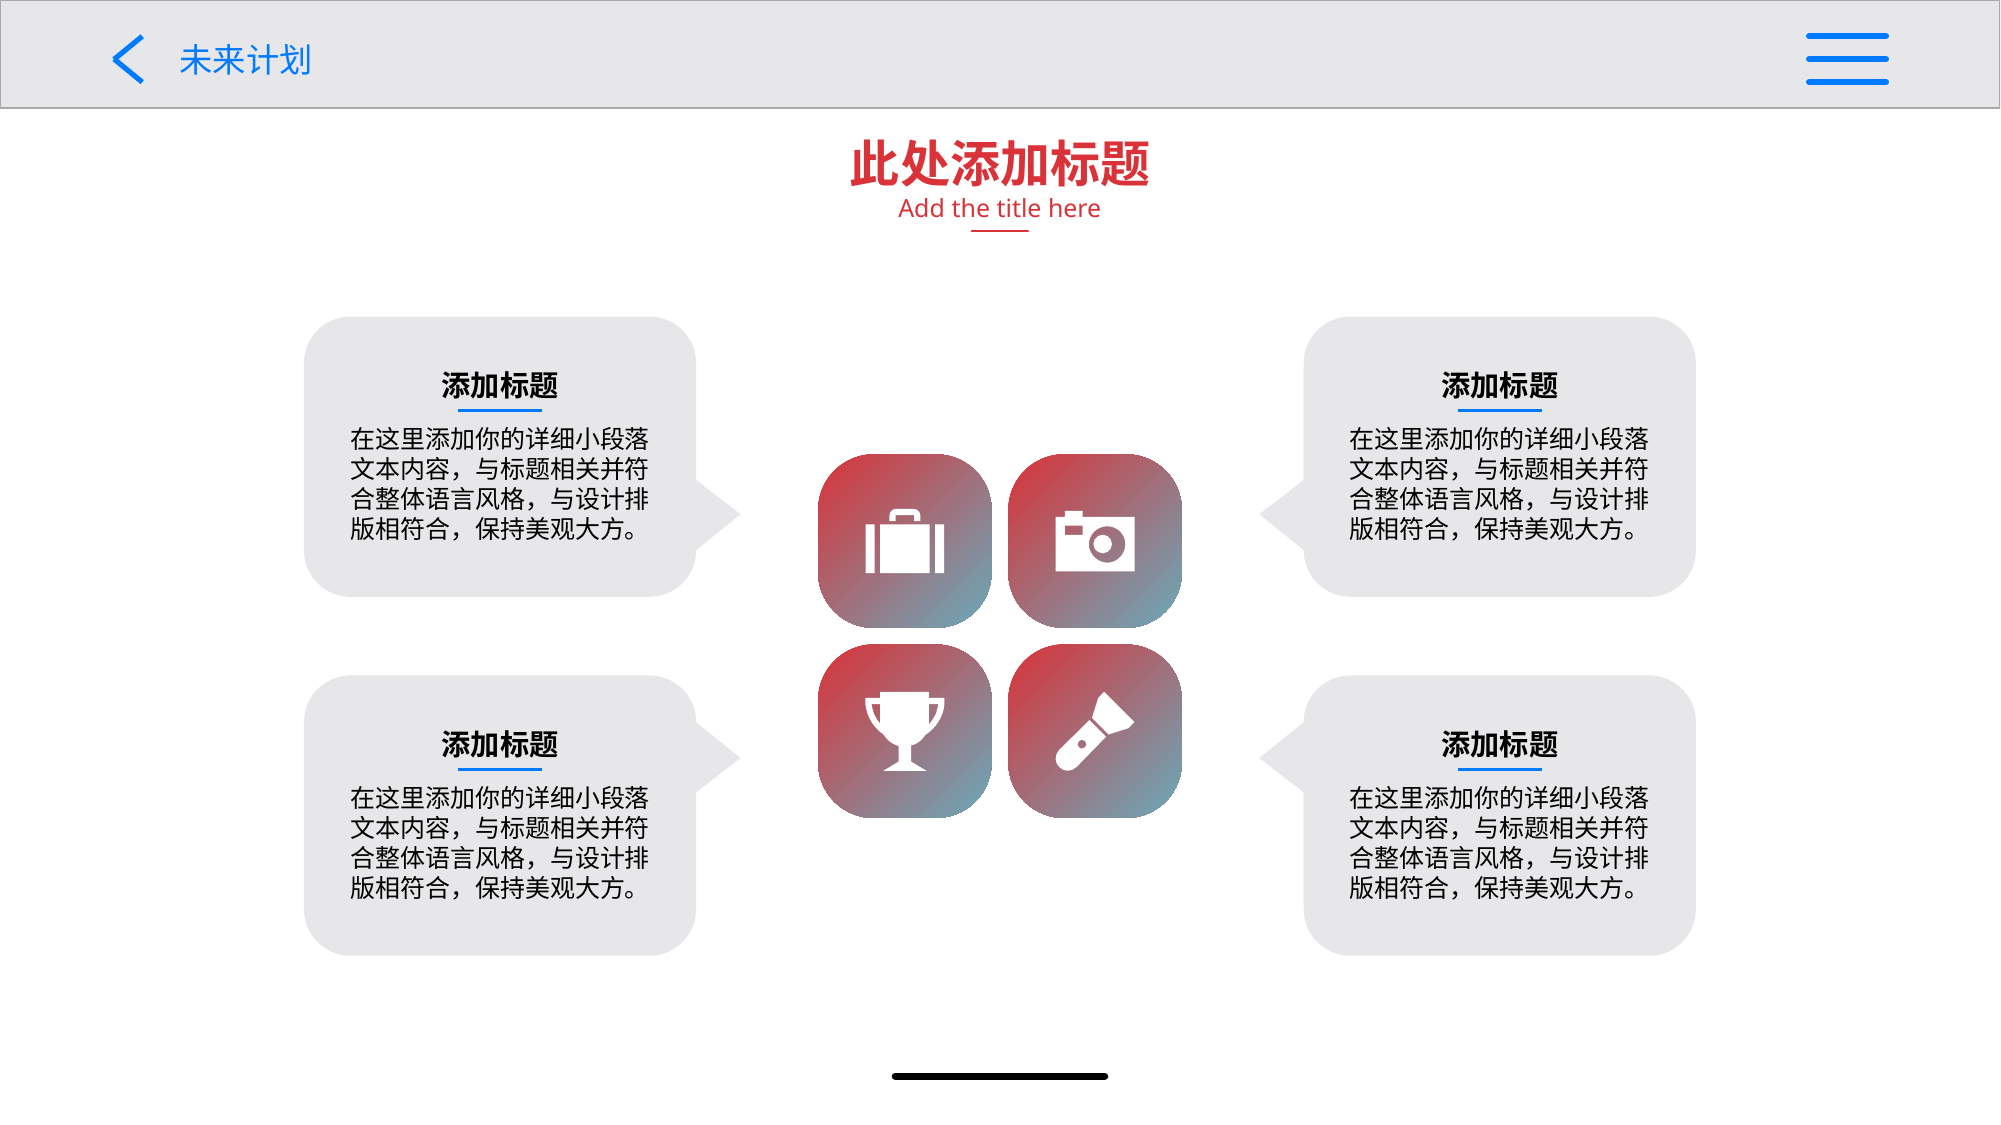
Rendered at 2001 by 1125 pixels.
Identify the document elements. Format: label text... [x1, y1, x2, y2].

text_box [818, 454, 1182, 818]
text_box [303, 316, 697, 597]
text_box 此处添加标题 Add the title here [786, 124, 1214, 230]
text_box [1303, 675, 1696, 956]
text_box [1303, 316, 1696, 597]
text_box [303, 675, 697, 956]
